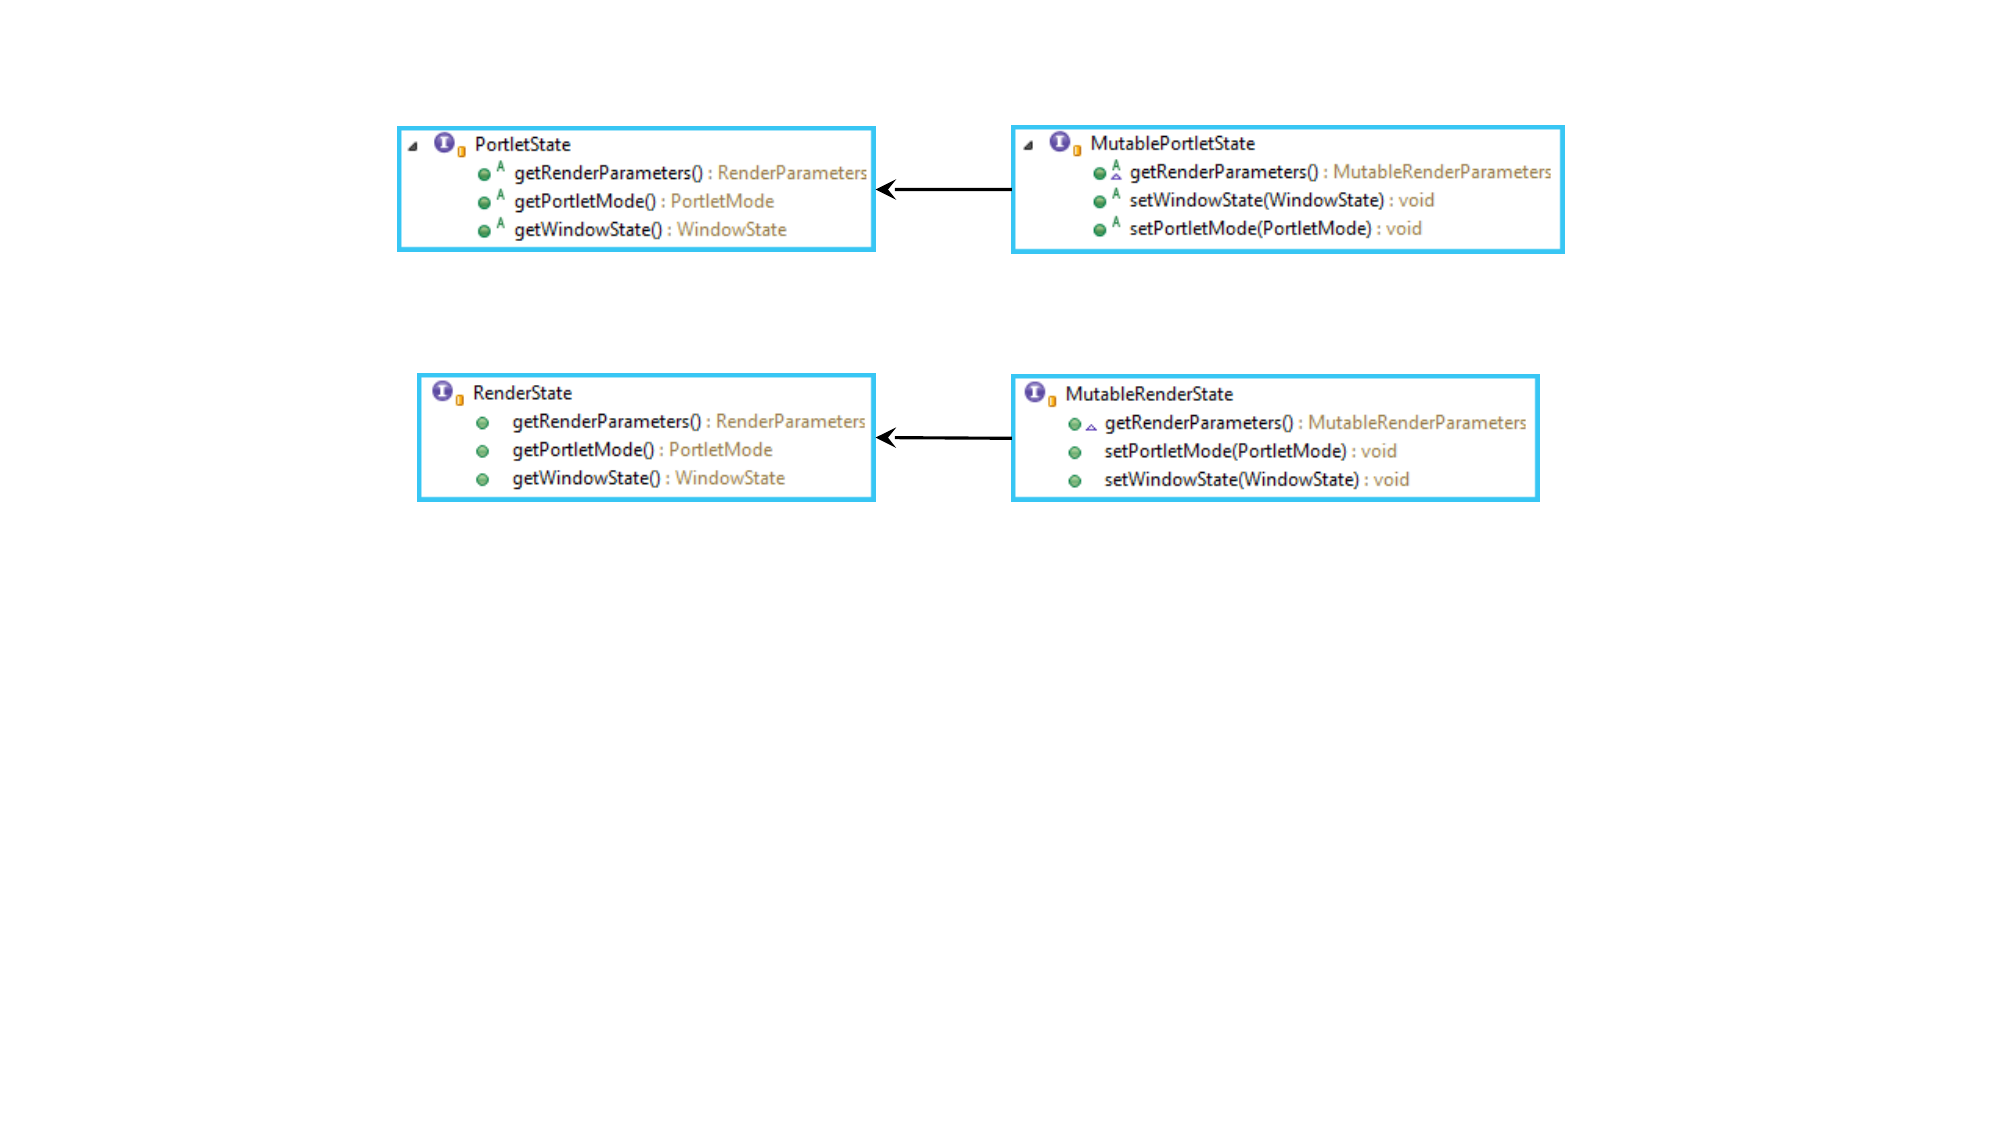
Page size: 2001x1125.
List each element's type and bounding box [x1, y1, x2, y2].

picture [397, 126, 876, 253]
picture [1011, 374, 1540, 502]
picture [417, 373, 876, 502]
picture [1011, 125, 1565, 254]
